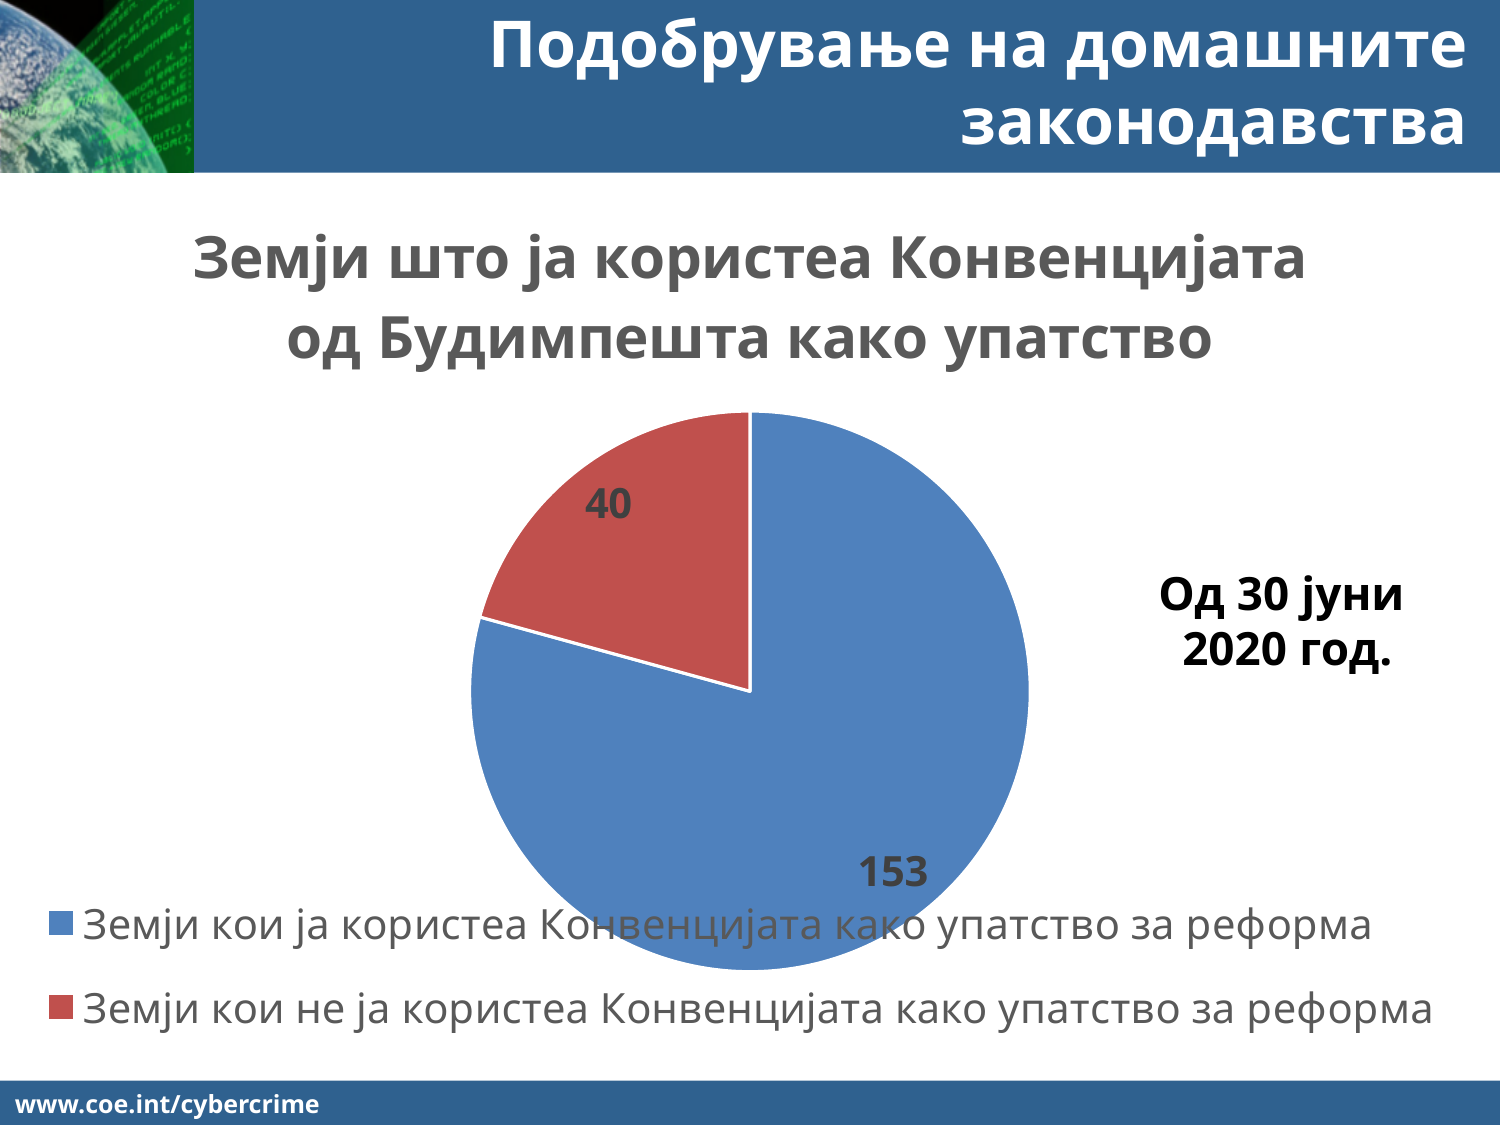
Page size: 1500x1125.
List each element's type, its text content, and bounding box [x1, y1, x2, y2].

picture [0, 0, 194, 172]
text_box www.coe.int/cybercrime [0, 1082, 1500, 1125]
text_box [198, 0, 1500, 172]
text_box Подобрување на домашните законодавства [206, 0, 1483, 166]
chart [0, 172, 1500, 1076]
